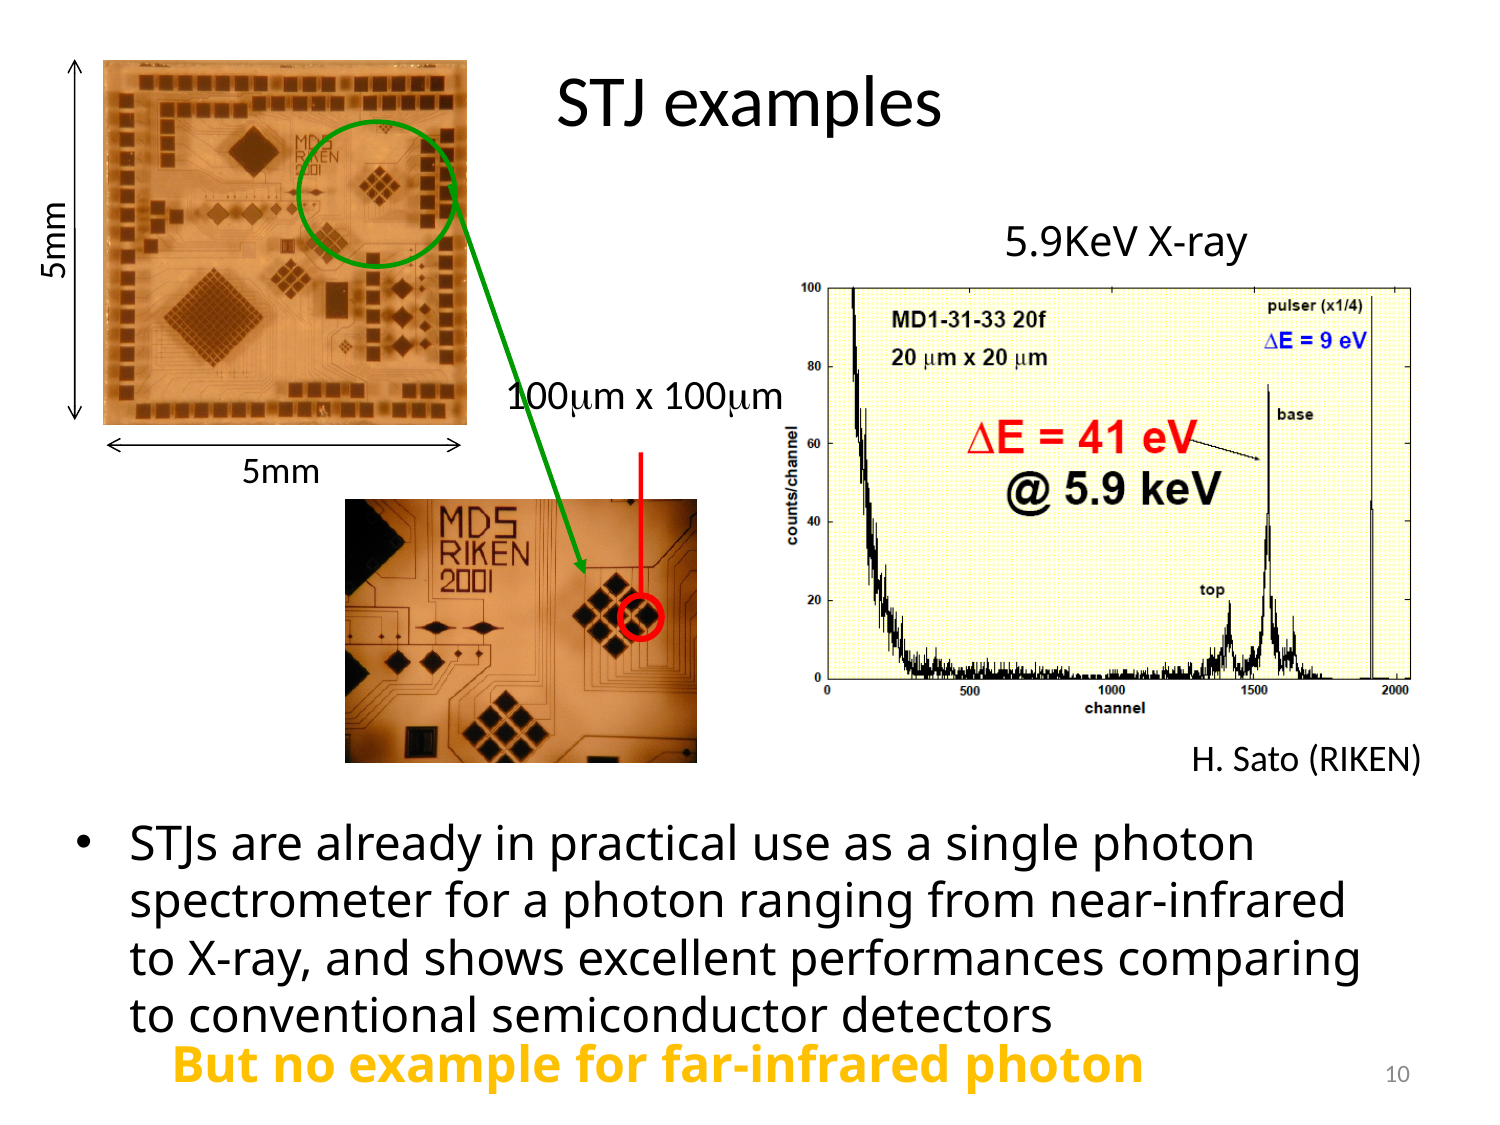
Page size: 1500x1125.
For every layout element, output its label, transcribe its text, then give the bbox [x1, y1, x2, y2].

list STJs are already in practical use as a single photon spectrometer for a photon ranging from near-infrared to X-ray, and shows excellent performances comparing to conventional semiconductor detectors [60, 804, 1411, 1051]
text_box But no example for far-infrared photon [103, 1025, 1214, 1101]
title STJ examples [75, 45, 1425, 149]
text_box H. Sato (RIKEN) [1176, 737, 1438, 787]
picture [345, 498, 697, 763]
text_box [19, 58, 467, 500]
text_box 100mm x 100mm [490, 360, 721, 425]
text_box 5.9KeV X-ray [989, 206, 1263, 261]
picture [726, 262, 1476, 728]
slide_number 10 [1074, 1042, 1425, 1103]
